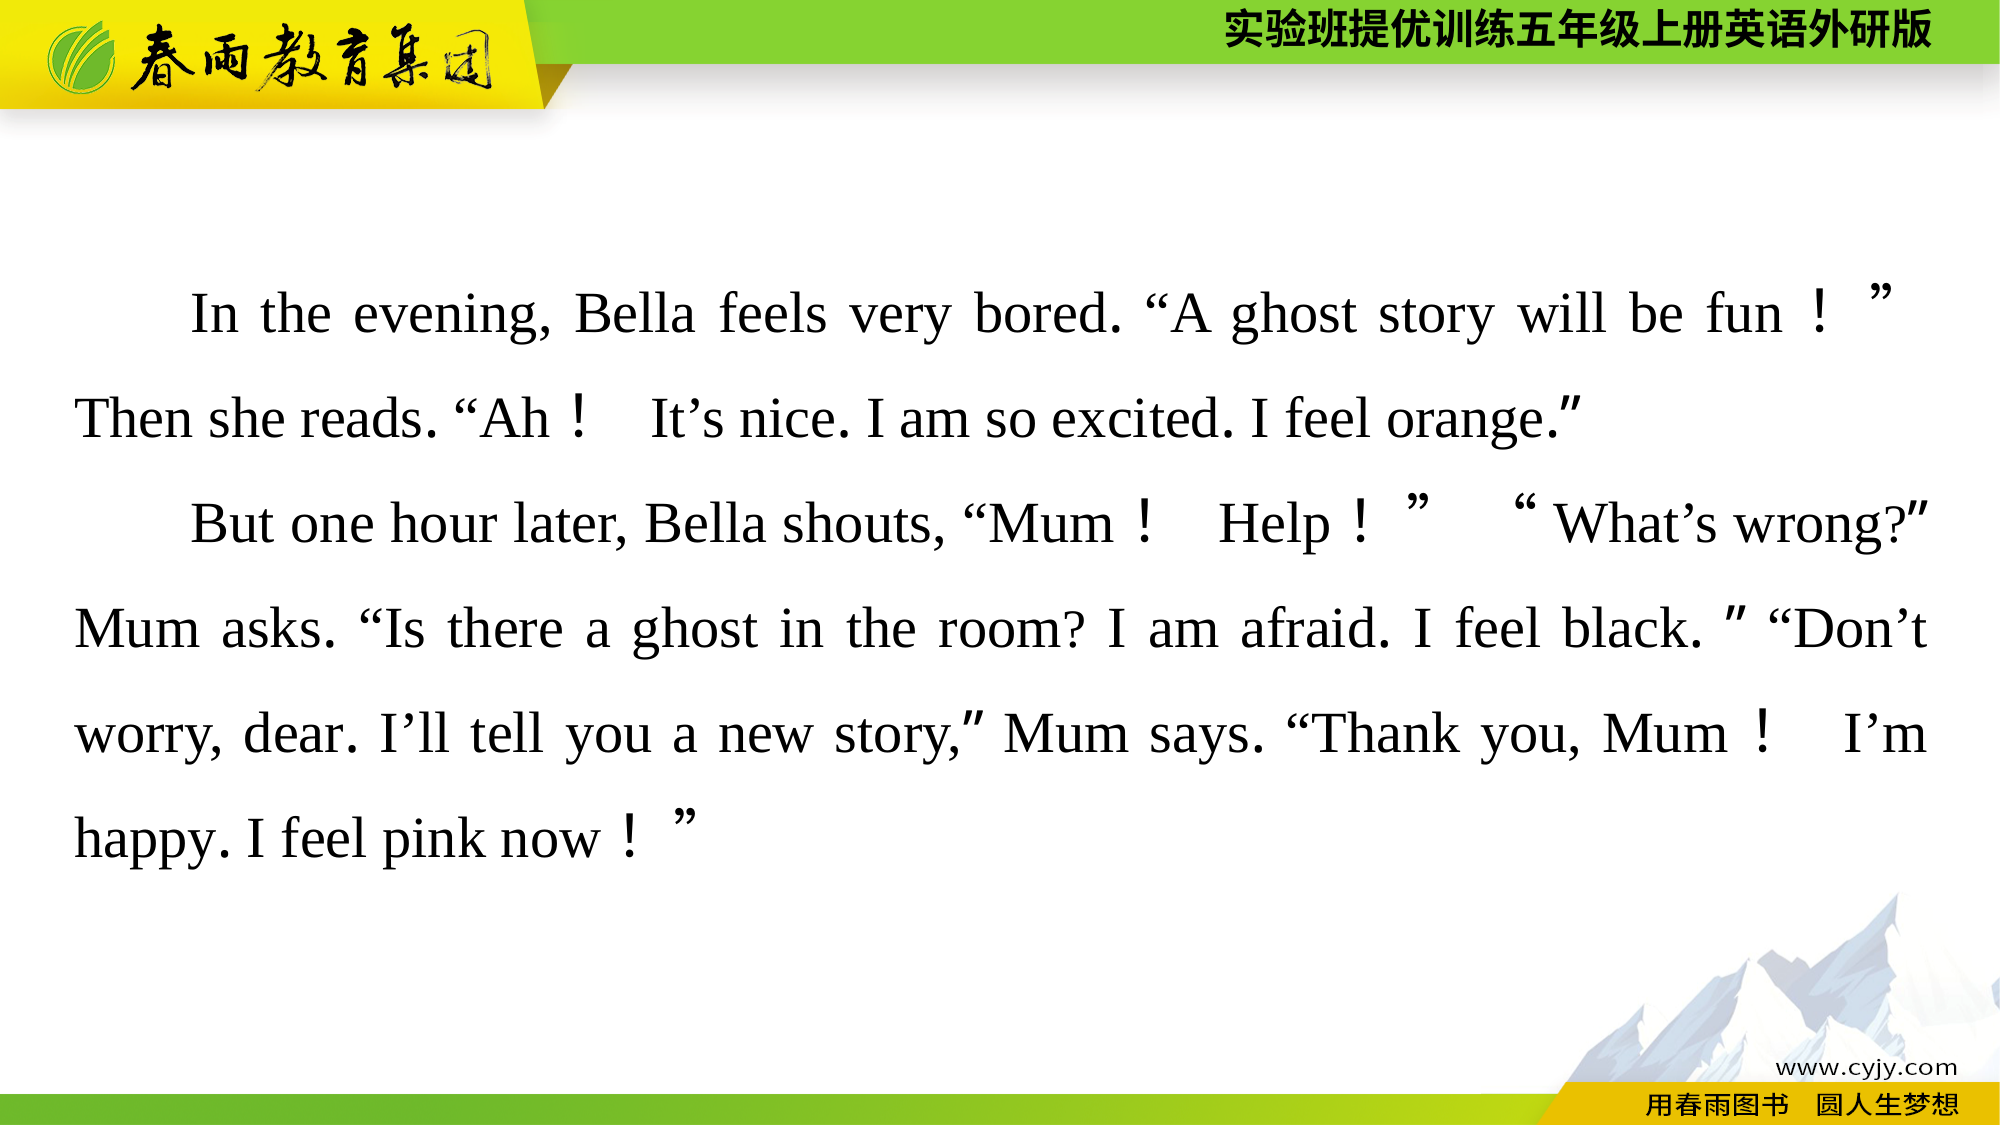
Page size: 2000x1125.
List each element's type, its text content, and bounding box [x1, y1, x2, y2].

picture [0, 0, 2000, 1125]
list In the evening, Bella feels very bored. “A ghost story will be fun！” Then she reads. “Ah！ It’s nice. I am so excited. I feel orange.” But one hour later, Bella shouts, “Mum！ Help！” “What’s wrong?” Mum asks. “Is there a ghost in the room? I am afraid. I feel black. ” “Don’t worry, dear. I’ll tell you a new story,” Mum says. “Thank you, Mum！ I’m happy. I feel pink now！” [59, 231, 1944, 870]
